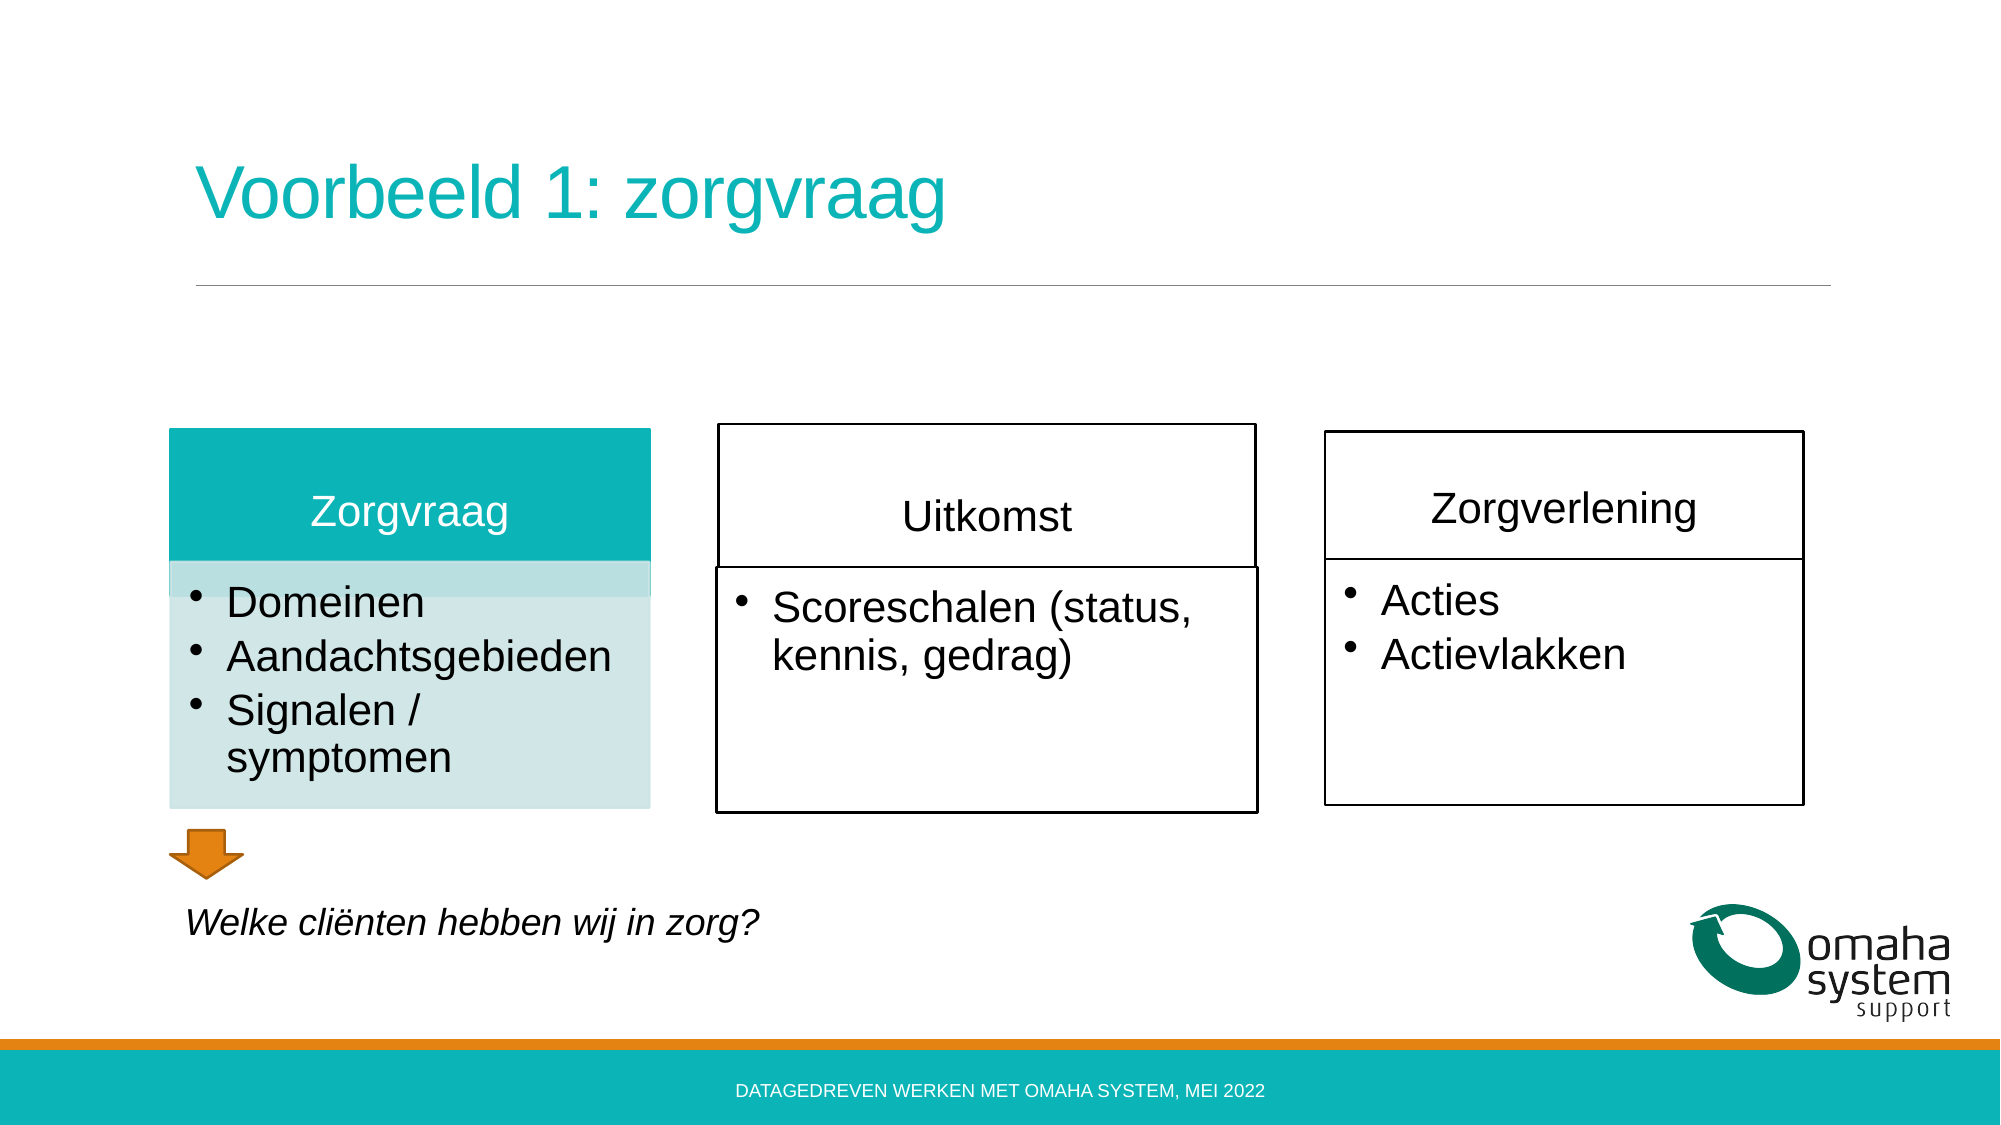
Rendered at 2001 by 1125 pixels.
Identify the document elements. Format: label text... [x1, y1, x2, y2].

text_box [169, 233, 1805, 1004]
picture [1690, 904, 1950, 1022]
title Voorbeeld 1: zorgvraag [180, 47, 1830, 285]
footer Datagedreven werken met Omaha System, mei 2022 [604, 1059, 1396, 1120]
